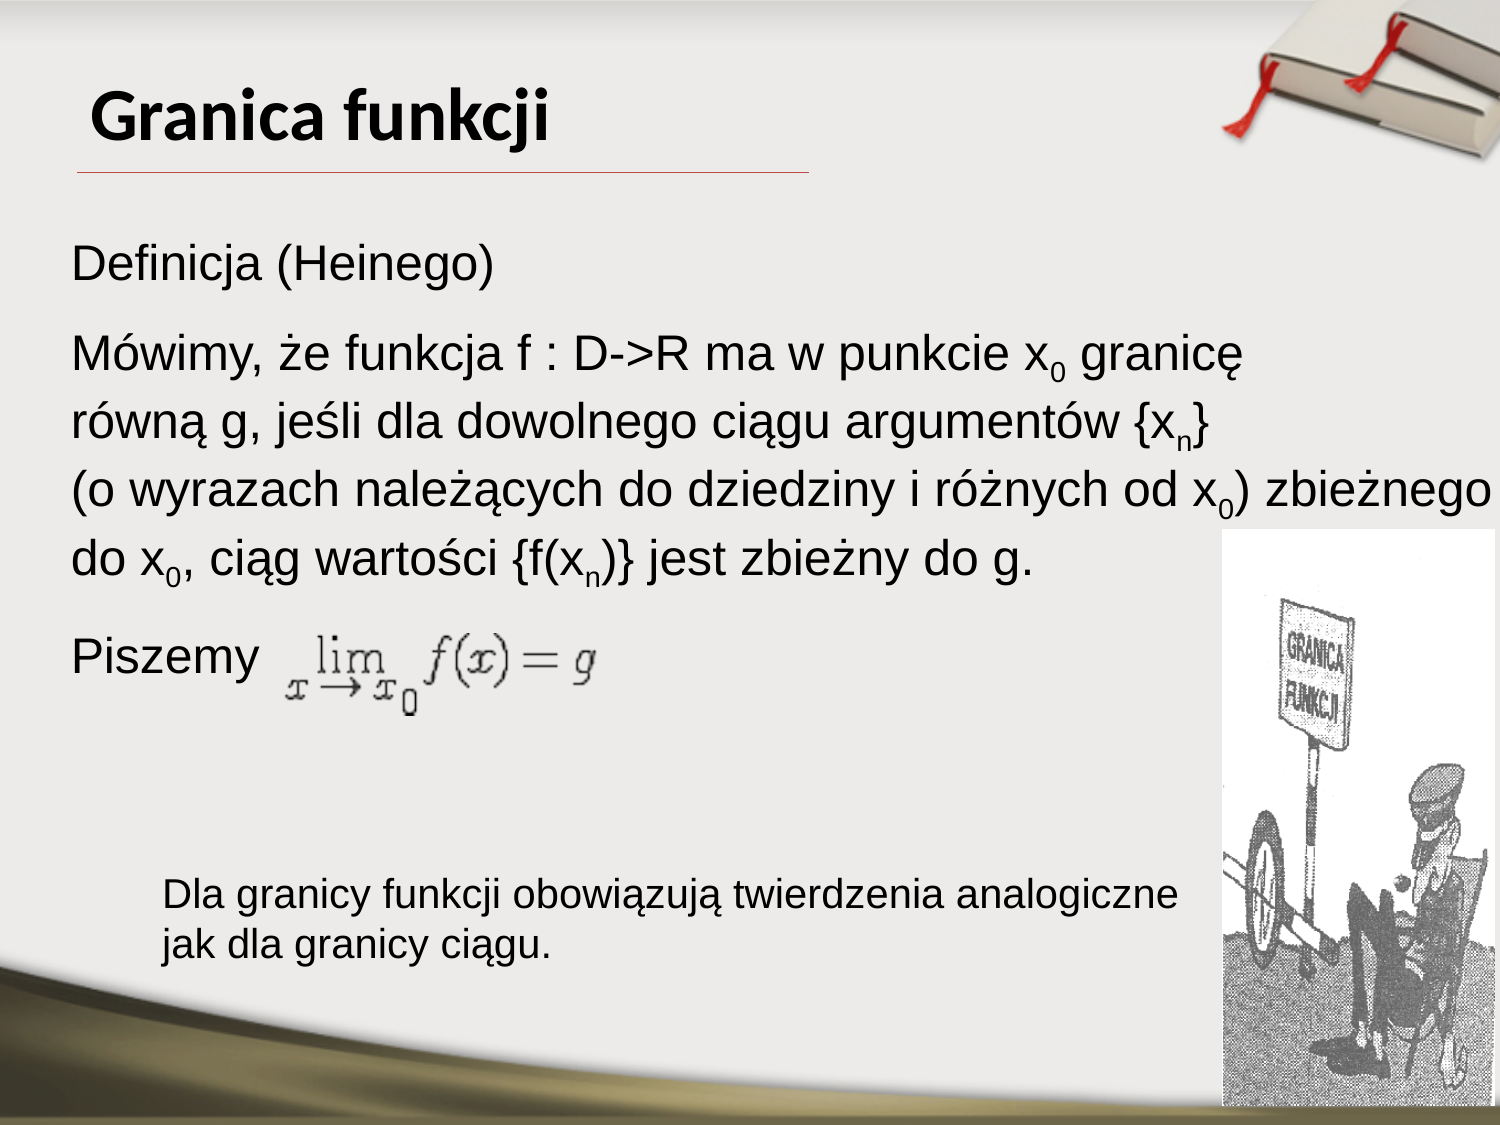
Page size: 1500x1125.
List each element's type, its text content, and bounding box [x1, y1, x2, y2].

title Granica funkcji [75, 45, 1425, 171]
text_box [46, 172, 1500, 716]
text_box Dla granicy funkcji obowiązują twierdzenia analogiczne jak dla granicy ciągu. [147, 859, 1195, 975]
picture [0, 0, 1500, 1125]
